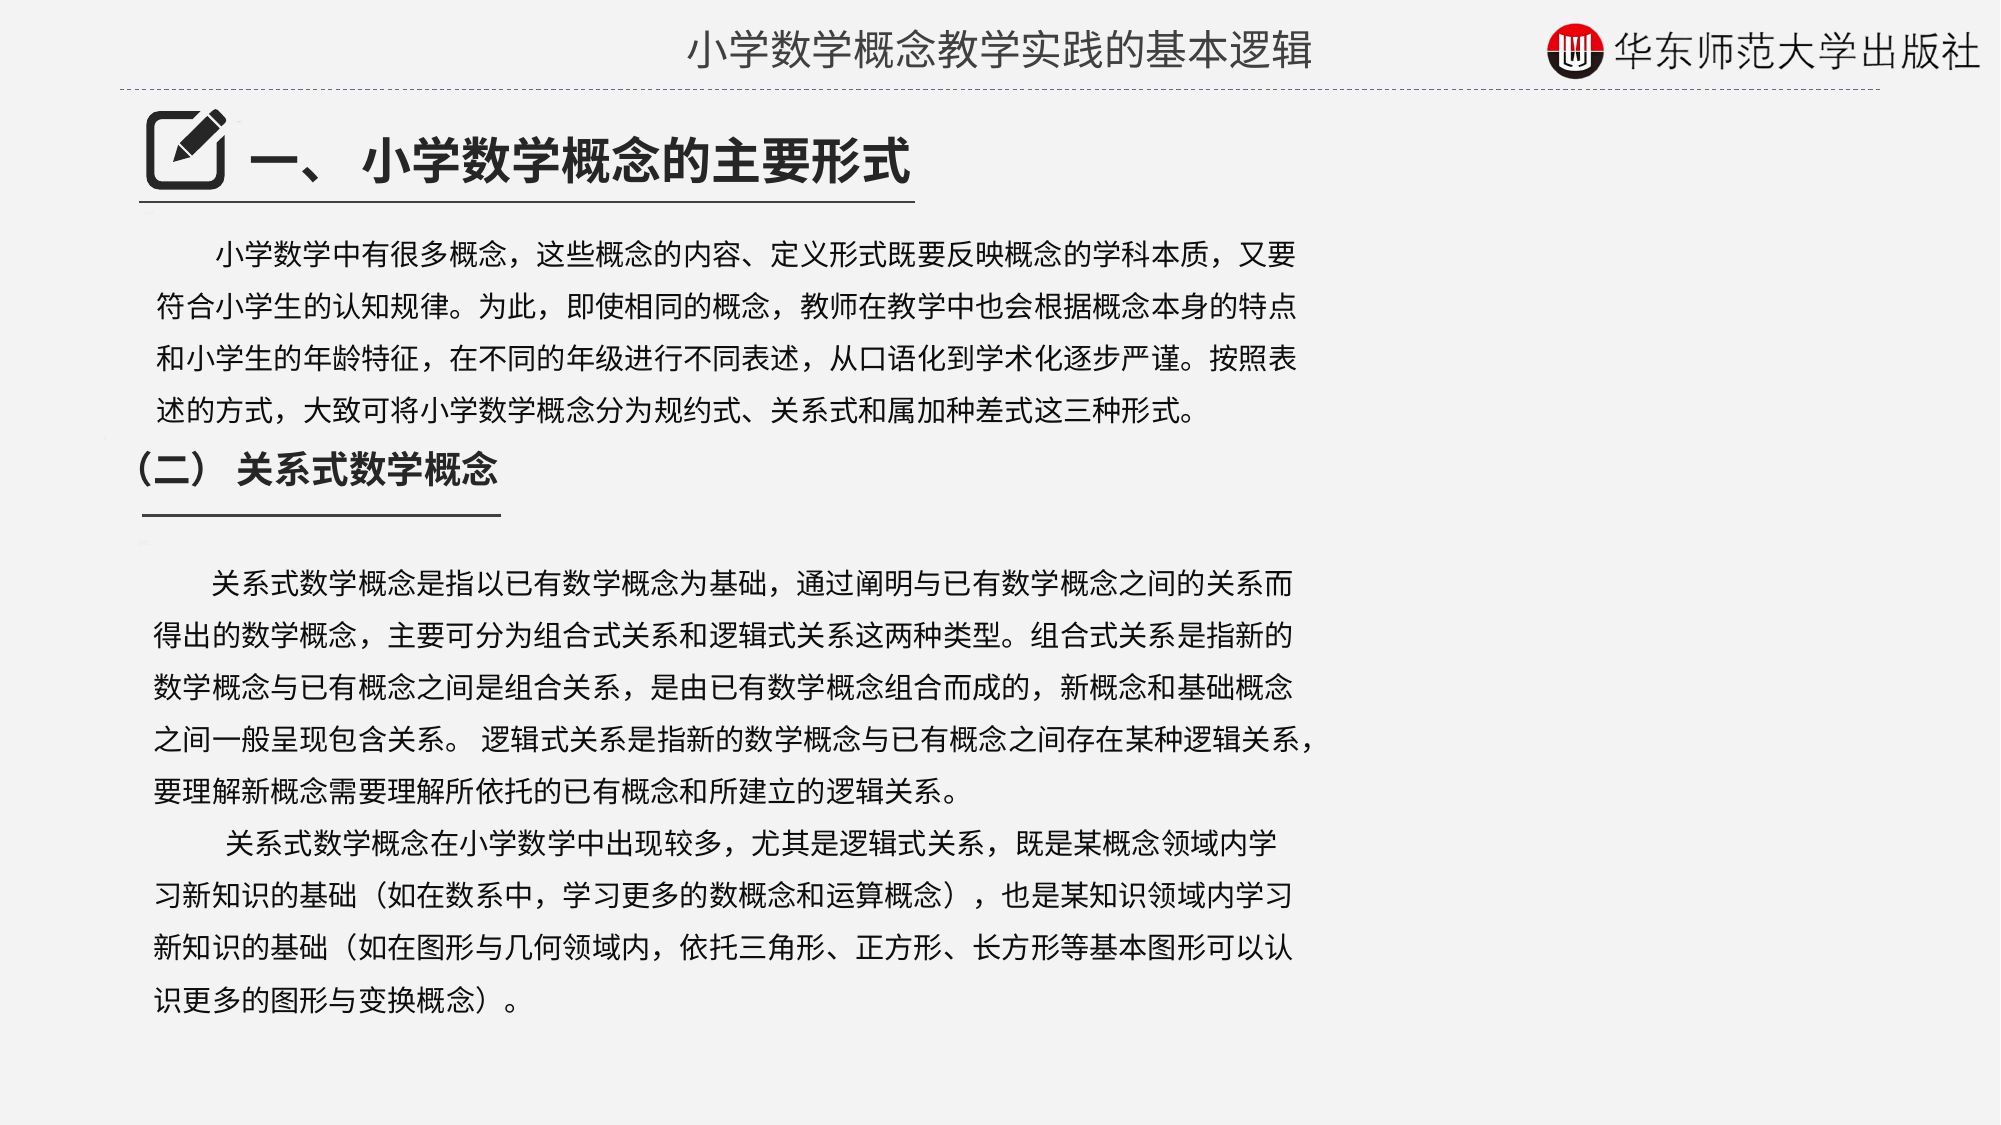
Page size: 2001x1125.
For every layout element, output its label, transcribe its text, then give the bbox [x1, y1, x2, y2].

text_box （二） 关系式数学概念 [101, 438, 692, 498]
text_box 关系式数学概念是指以已有数学概念为基础，通过阐明与已有数学概念之间的关系而得出的数学概念，主要可分为组合式关系和逻辑式关系这两种类型。组合式关系是指新的数学概念与已有概念之间是组合关系，是由已有数学概念组合而成的，新概念和基础概念之间一般呈现包含关系。 逻辑式关系是指新的数学概念与已有概念之间存在某种逻辑关系，要理解新概念需要理解所依托的已有概念和所建立的逻辑关系。 关系式数学概念在小学数学中出现较多，尤其是逻辑式关系，既是某概念领域内学习新知识的基础（如在数系中，学习更多的数概念和运算概念），也是某知识领域内学习新知识的基础（如在图形与几何领域内，依托三角形、正方形、长方形等基本图形可以认识更多的图形与变换概念）。 [138, 540, 1320, 1025]
text_box 一、 小学数学概念的主要形式 [235, 121, 1147, 197]
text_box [1536, 13, 1989, 83]
text_box [146, 111, 225, 190]
text_box [208, 109, 227, 127]
text_box 小学数学概念教学实践的基本逻辑 [680, 23, 1320, 74]
text_box 小学数学中有很多概念，这些概念的内容、定义形式既要反映概念的学科本质，又要符合小学生的认知规律。为此，即使相同的概念，教师在教学中也会根据概念本身的特点和小学生的年龄特征，在不同的年级进行不同表述，从口语化到学术化逐步严谨。按照表述的方式，大致可将小学数学概念分为规约式、关系式和属加种差式这三种形式。 [142, 212, 1320, 436]
